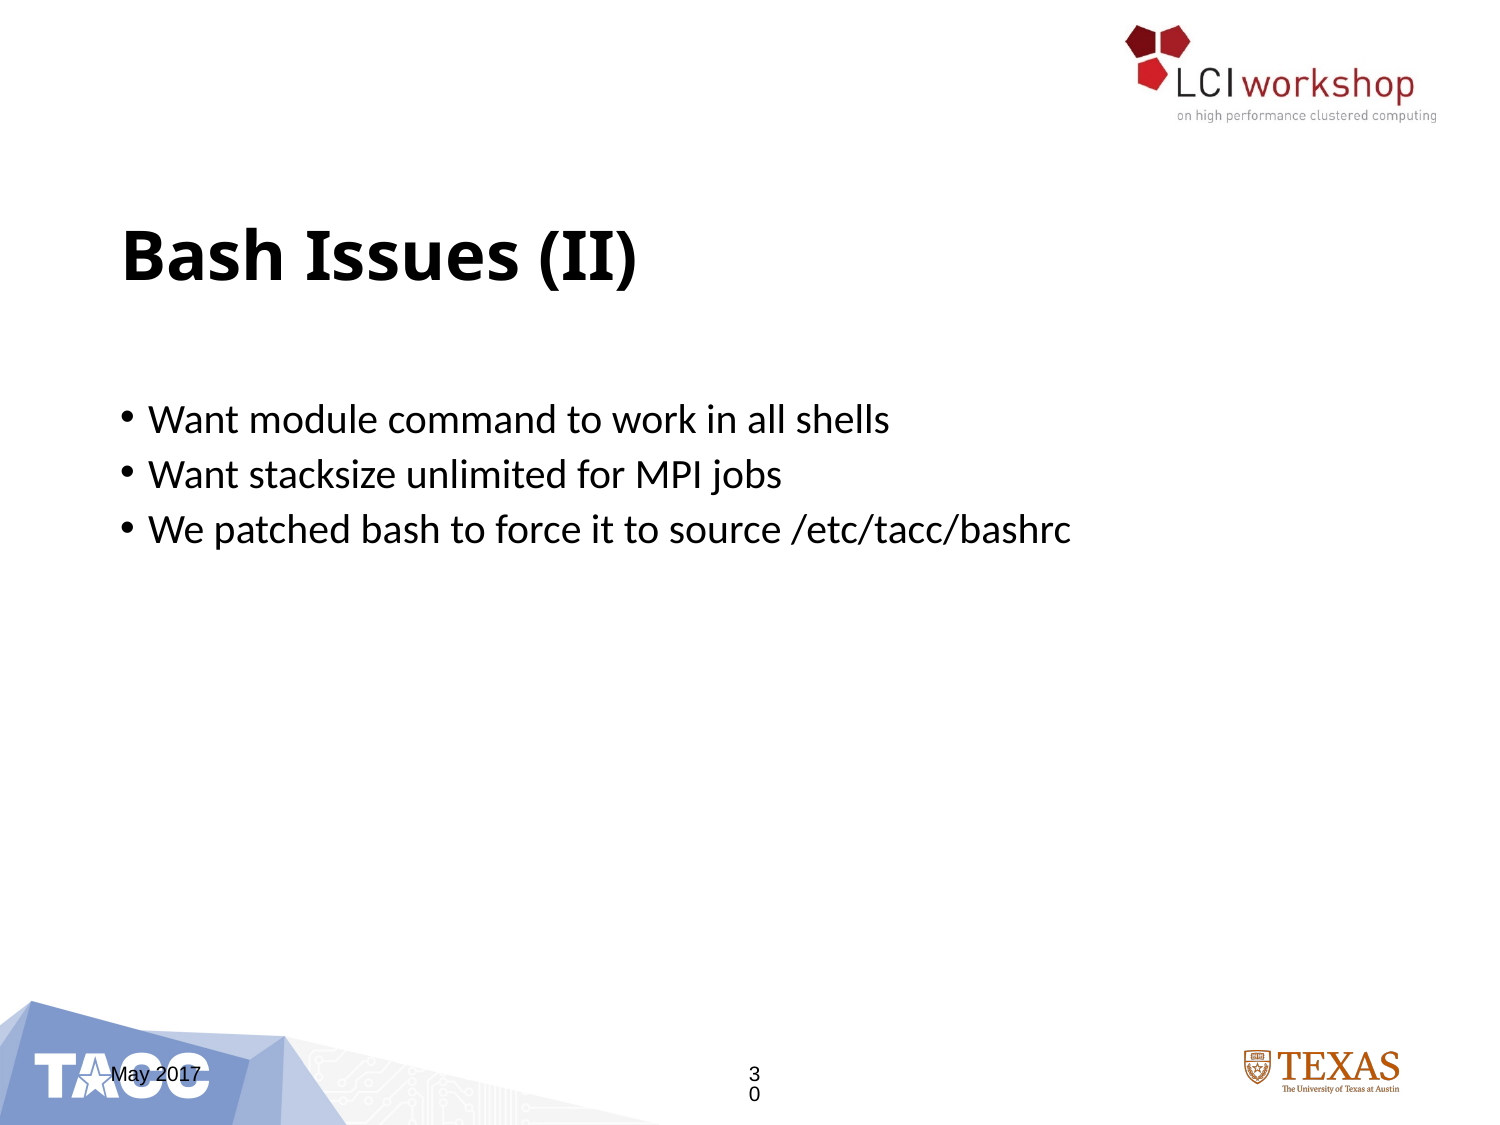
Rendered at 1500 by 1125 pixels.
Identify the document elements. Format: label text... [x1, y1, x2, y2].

text_box May 2017 [103, 1052, 441, 1093]
picture [0, 999, 659, 1125]
picture [1210, 1017, 1433, 1125]
list Want module command to work in all shells Want stacksize unlimited for MPI jobs We patched bash to force it to source /etc/tacc/bashrc [111, 392, 1426, 640]
picture [1125, 25, 1436, 123]
slide_number 30 [740, 1053, 771, 1092]
title Bash Issues (II) [111, 178, 1426, 338]
